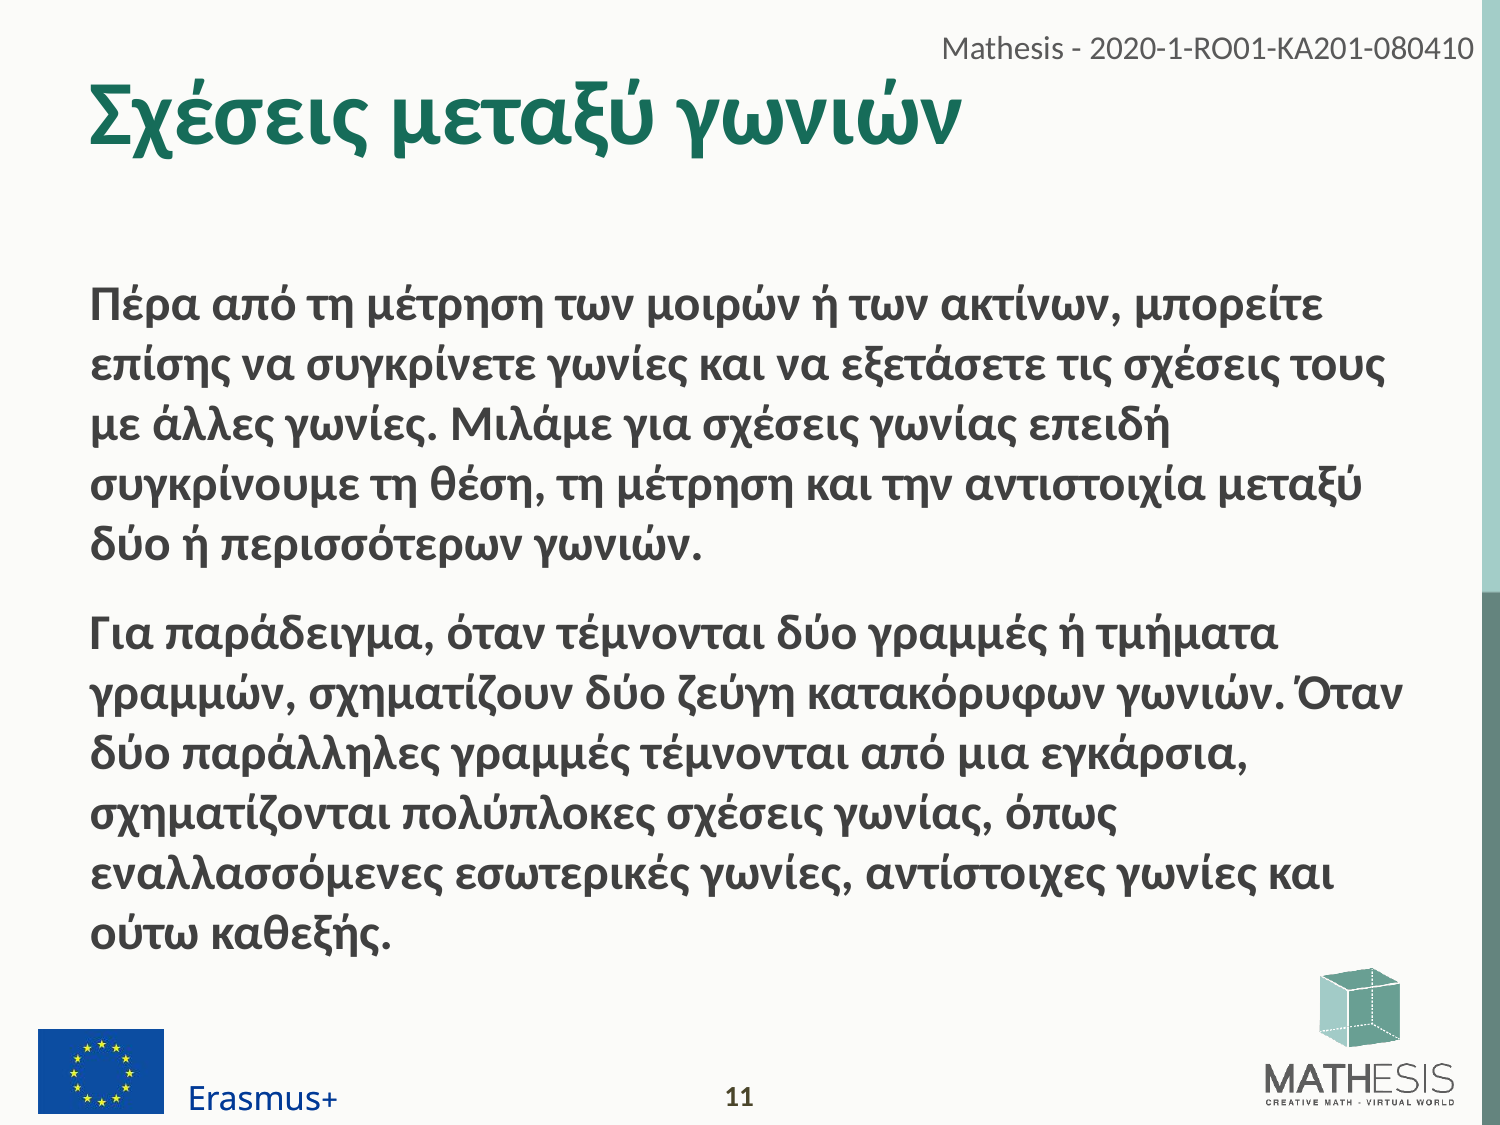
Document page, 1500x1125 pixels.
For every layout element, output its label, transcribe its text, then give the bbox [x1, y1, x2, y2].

title Σχέσεις μεταξύ γωνιών [75, 45, 1425, 233]
list Πέρα από τη μέτρηση των μοιρών ή των ακτίνων, μπορείτε επίσης να συγκρίνετε γωνίες και να εξετάσετε τις σχέσεις τους με άλλες γωνίες. Μιλάμε για σχέσεις γωνίας επειδή συγκρίνουμε τη θέση, τη μέτρηση και την αντιστοιχία μεταξύ δύο ή περισσότερων γωνιών. Για παράδειγμα, όταν τέμνονται δύο γραμμές ή τμήματα γραμμών, σχηματίζουν δύο ζεύγη κατακόρυφων γωνιών. Όταν δύο παράλληλες γραμμές τέμνονται από μια εγκάρσια, σχηματίζονται πολύπλοκες σχέσεις γωνίας, όπως εναλλασσόμενες εσωτερικές γωνίες, αντίστοιχες γωνίες και ούτω καθεξής. [75, 262, 1425, 1005]
picture [38, 1029, 164, 1114]
